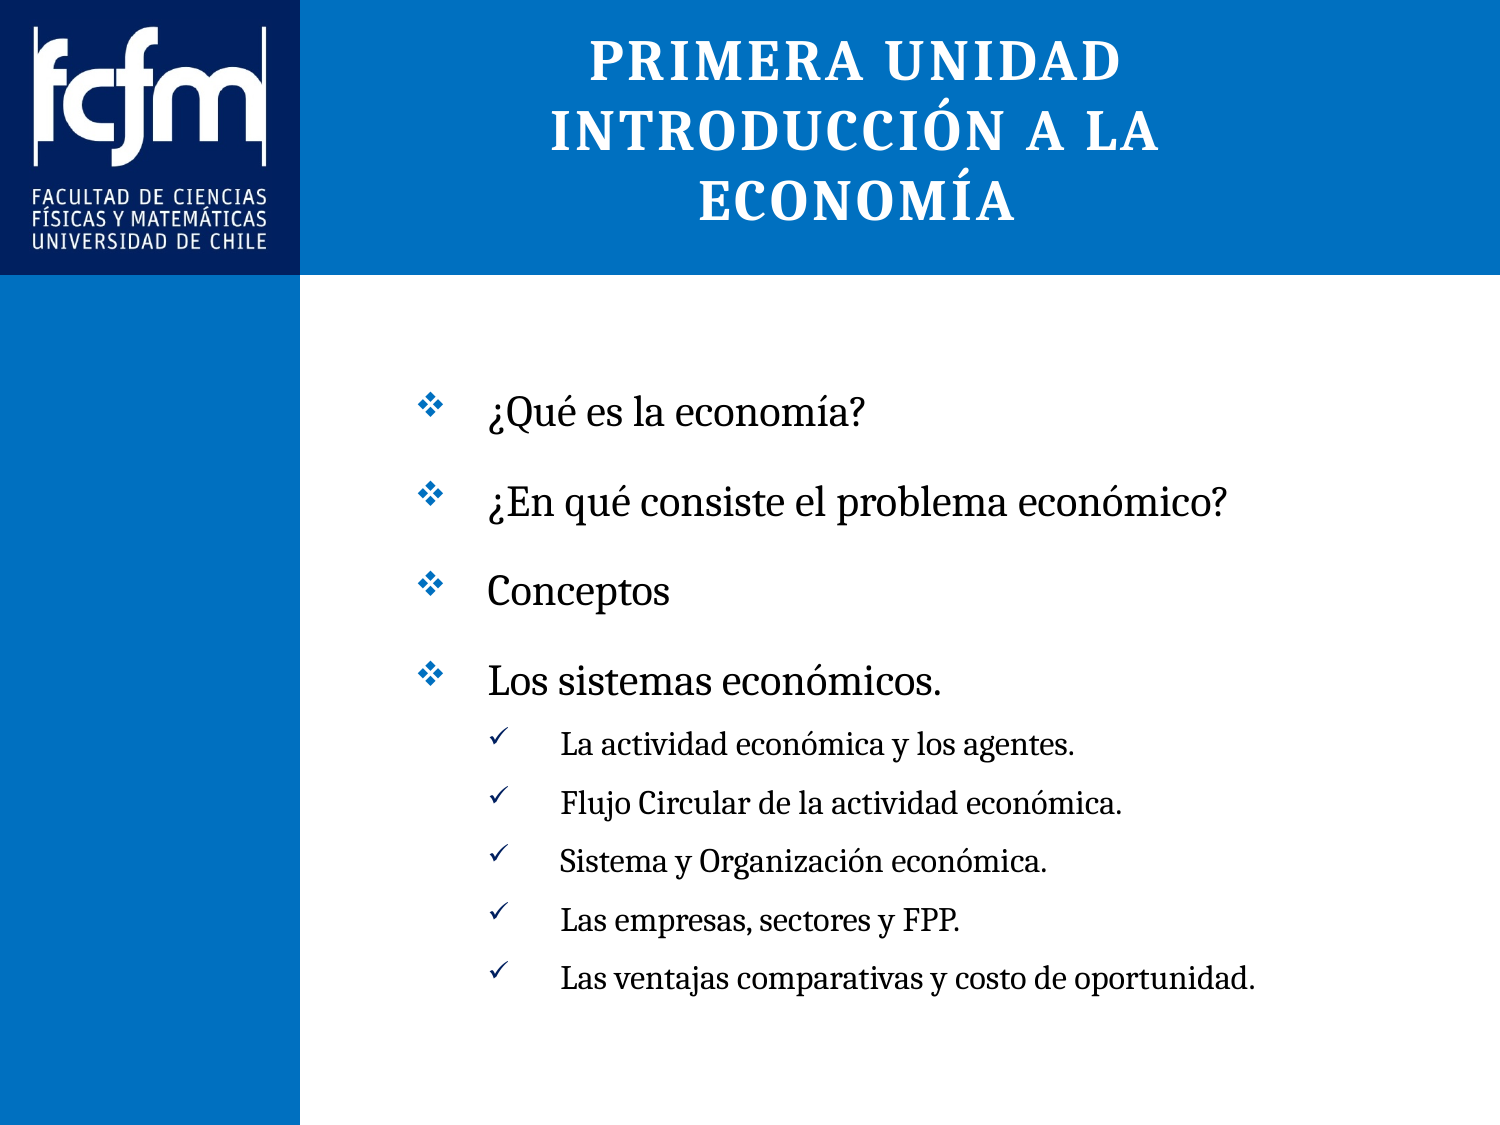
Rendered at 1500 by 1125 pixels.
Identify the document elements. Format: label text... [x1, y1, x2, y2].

list ¿Qué es la economía? ¿En qué consiste el problema económico? Conceptos Los sistemas económicos. La actividad económica y los agentes. Flujo Circular de la actividad económica. Sistema y Organización económica. Las empresas, sectores y FPP. Las ventajas comparativas y costo de oportunidad. [399, 375, 1425, 1005]
picture [29, 18, 272, 254]
title Primera unidad Introducción a la economía [419, 40, 1295, 214]
